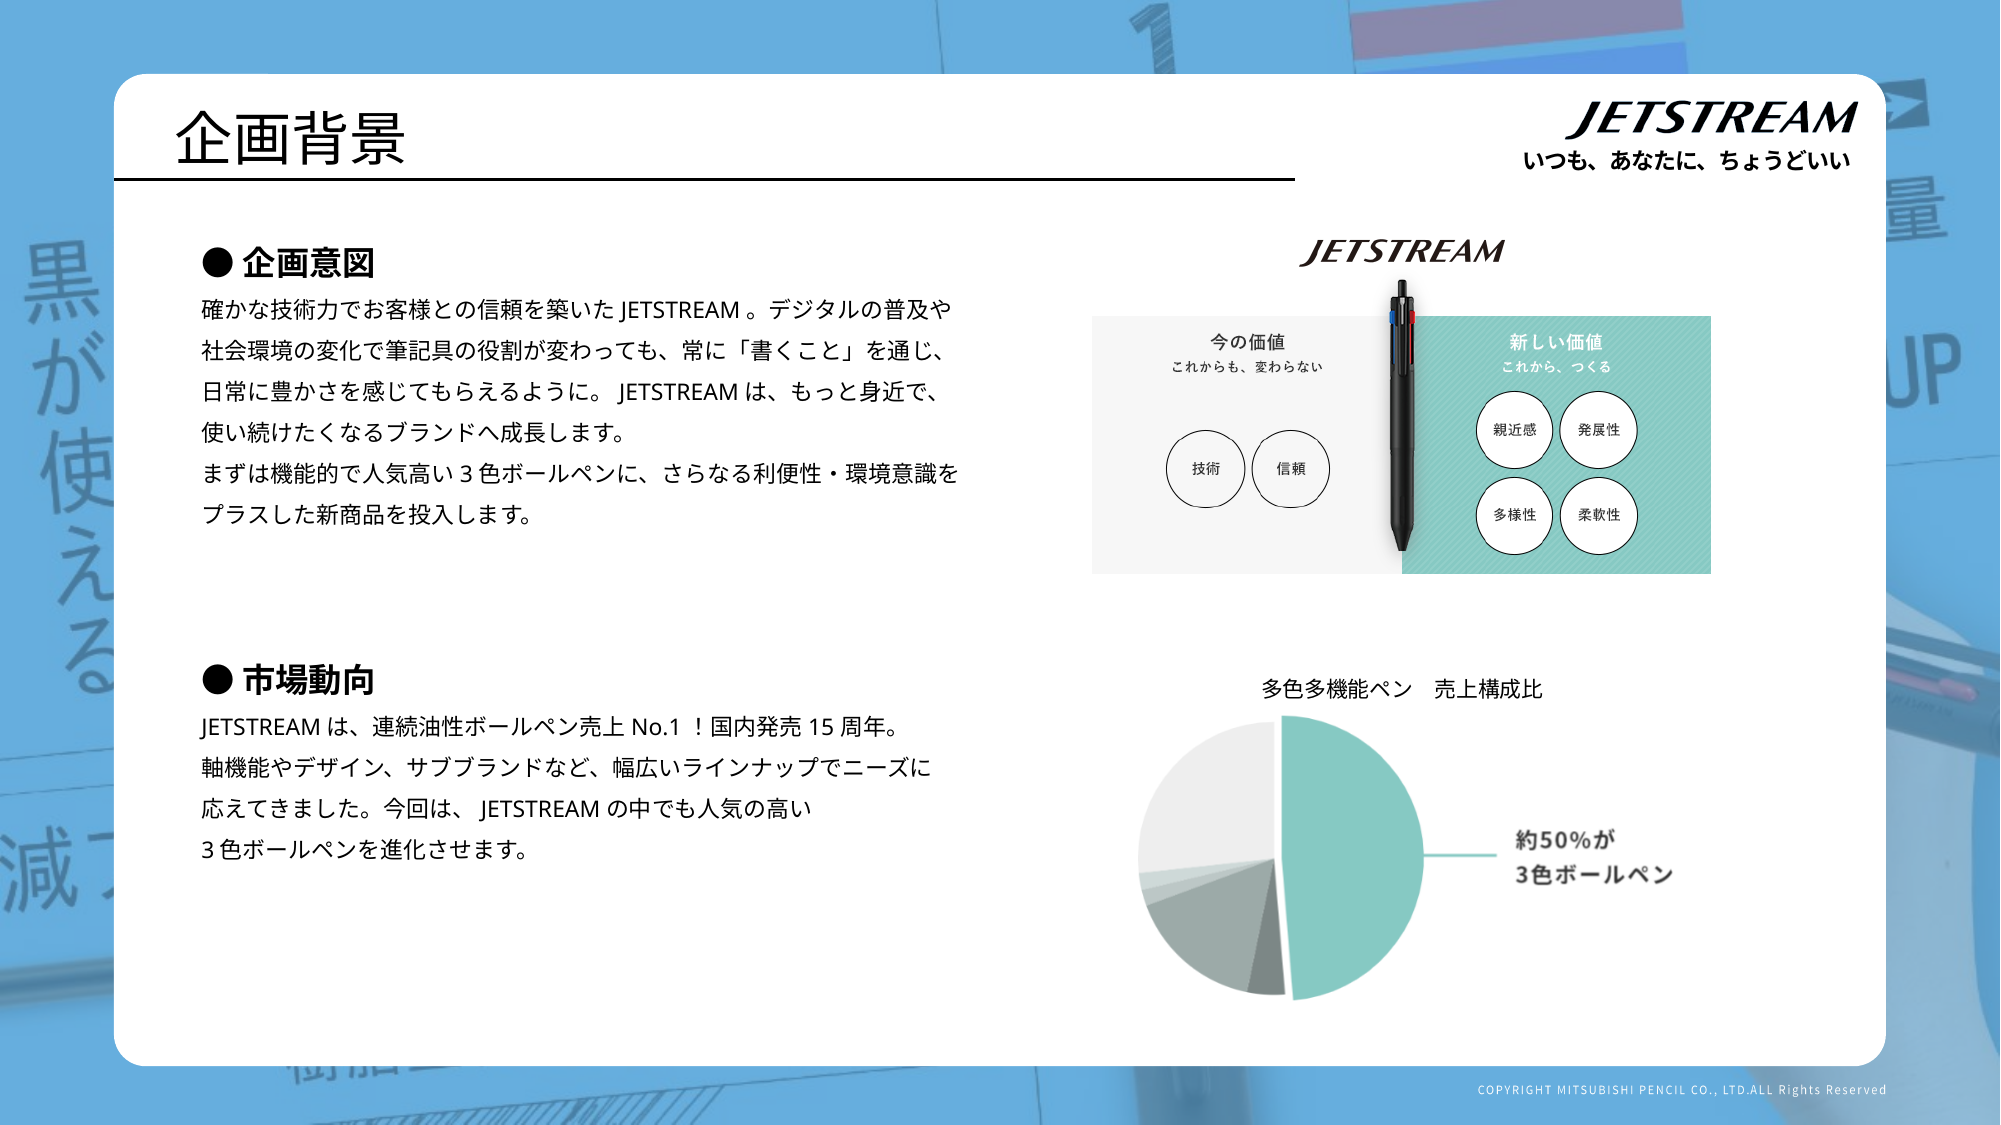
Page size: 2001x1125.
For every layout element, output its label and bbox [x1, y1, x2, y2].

text_box [1465, 97, 1866, 179]
picture [0, 0, 2000, 1125]
text_box [1477, 1082, 1889, 1098]
